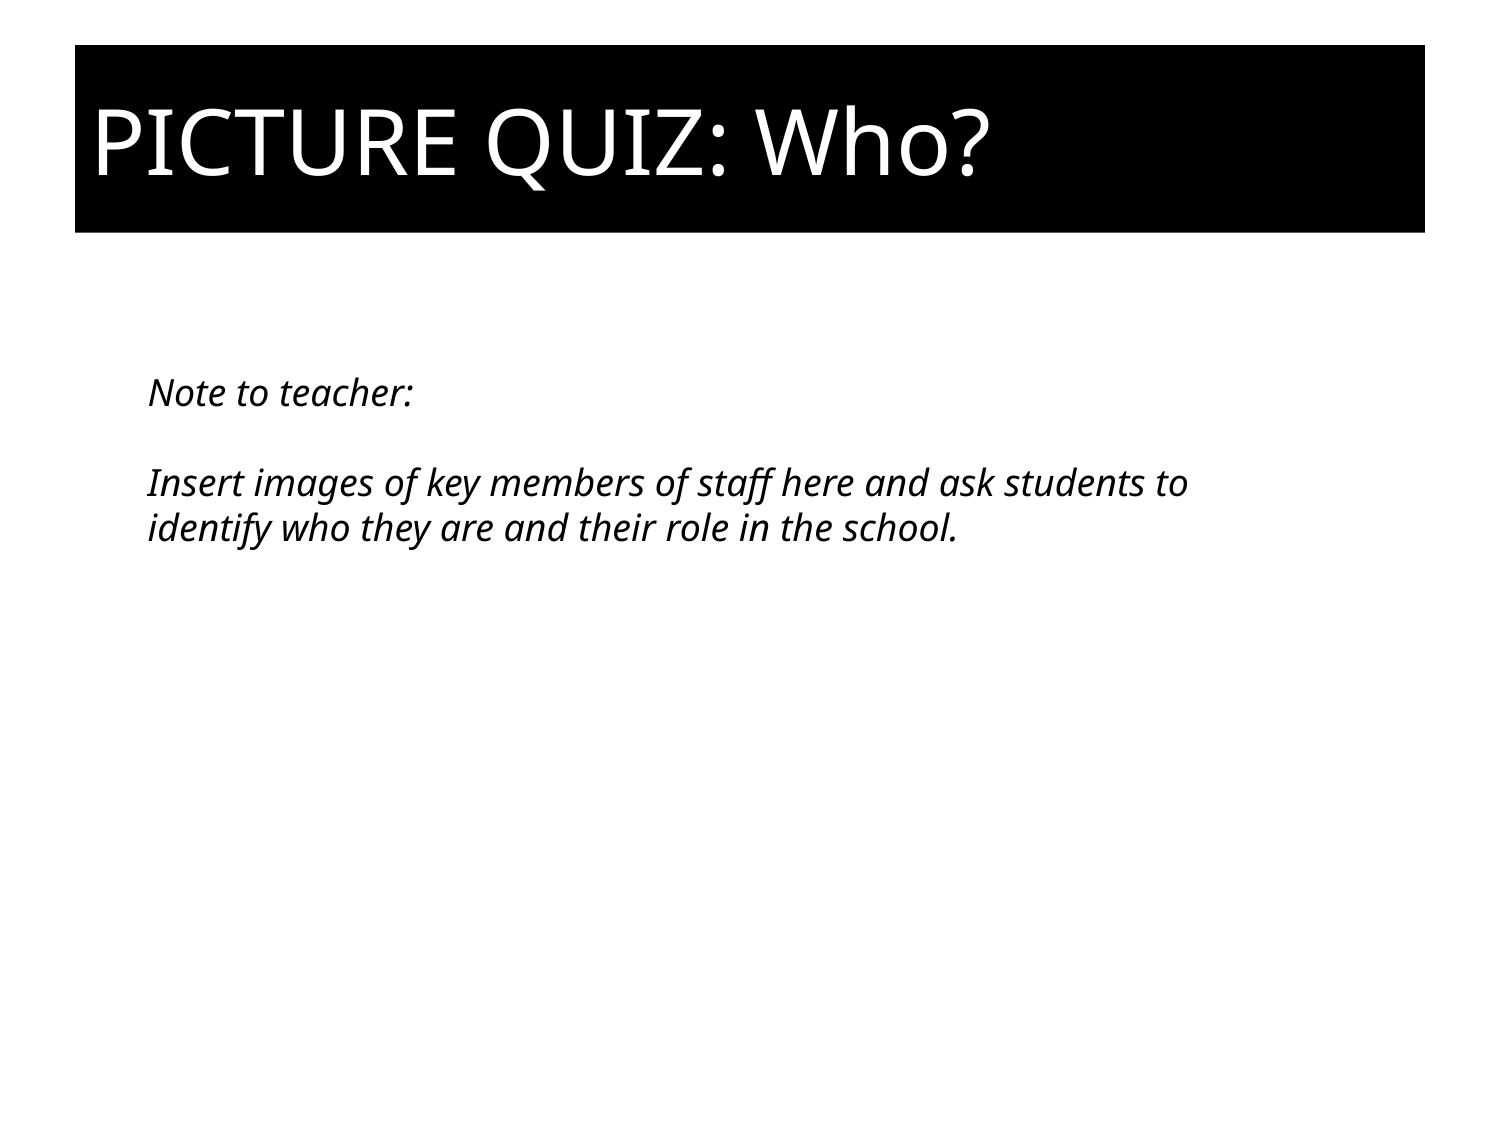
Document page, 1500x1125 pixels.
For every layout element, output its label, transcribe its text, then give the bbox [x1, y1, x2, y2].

title PICTURE QUIZ: Who? [75, 45, 1425, 233]
text_box Note to teacher: Insert images of key members of staff here and ask students to identify who they are and their role in the school. [132, 361, 1232, 557]
